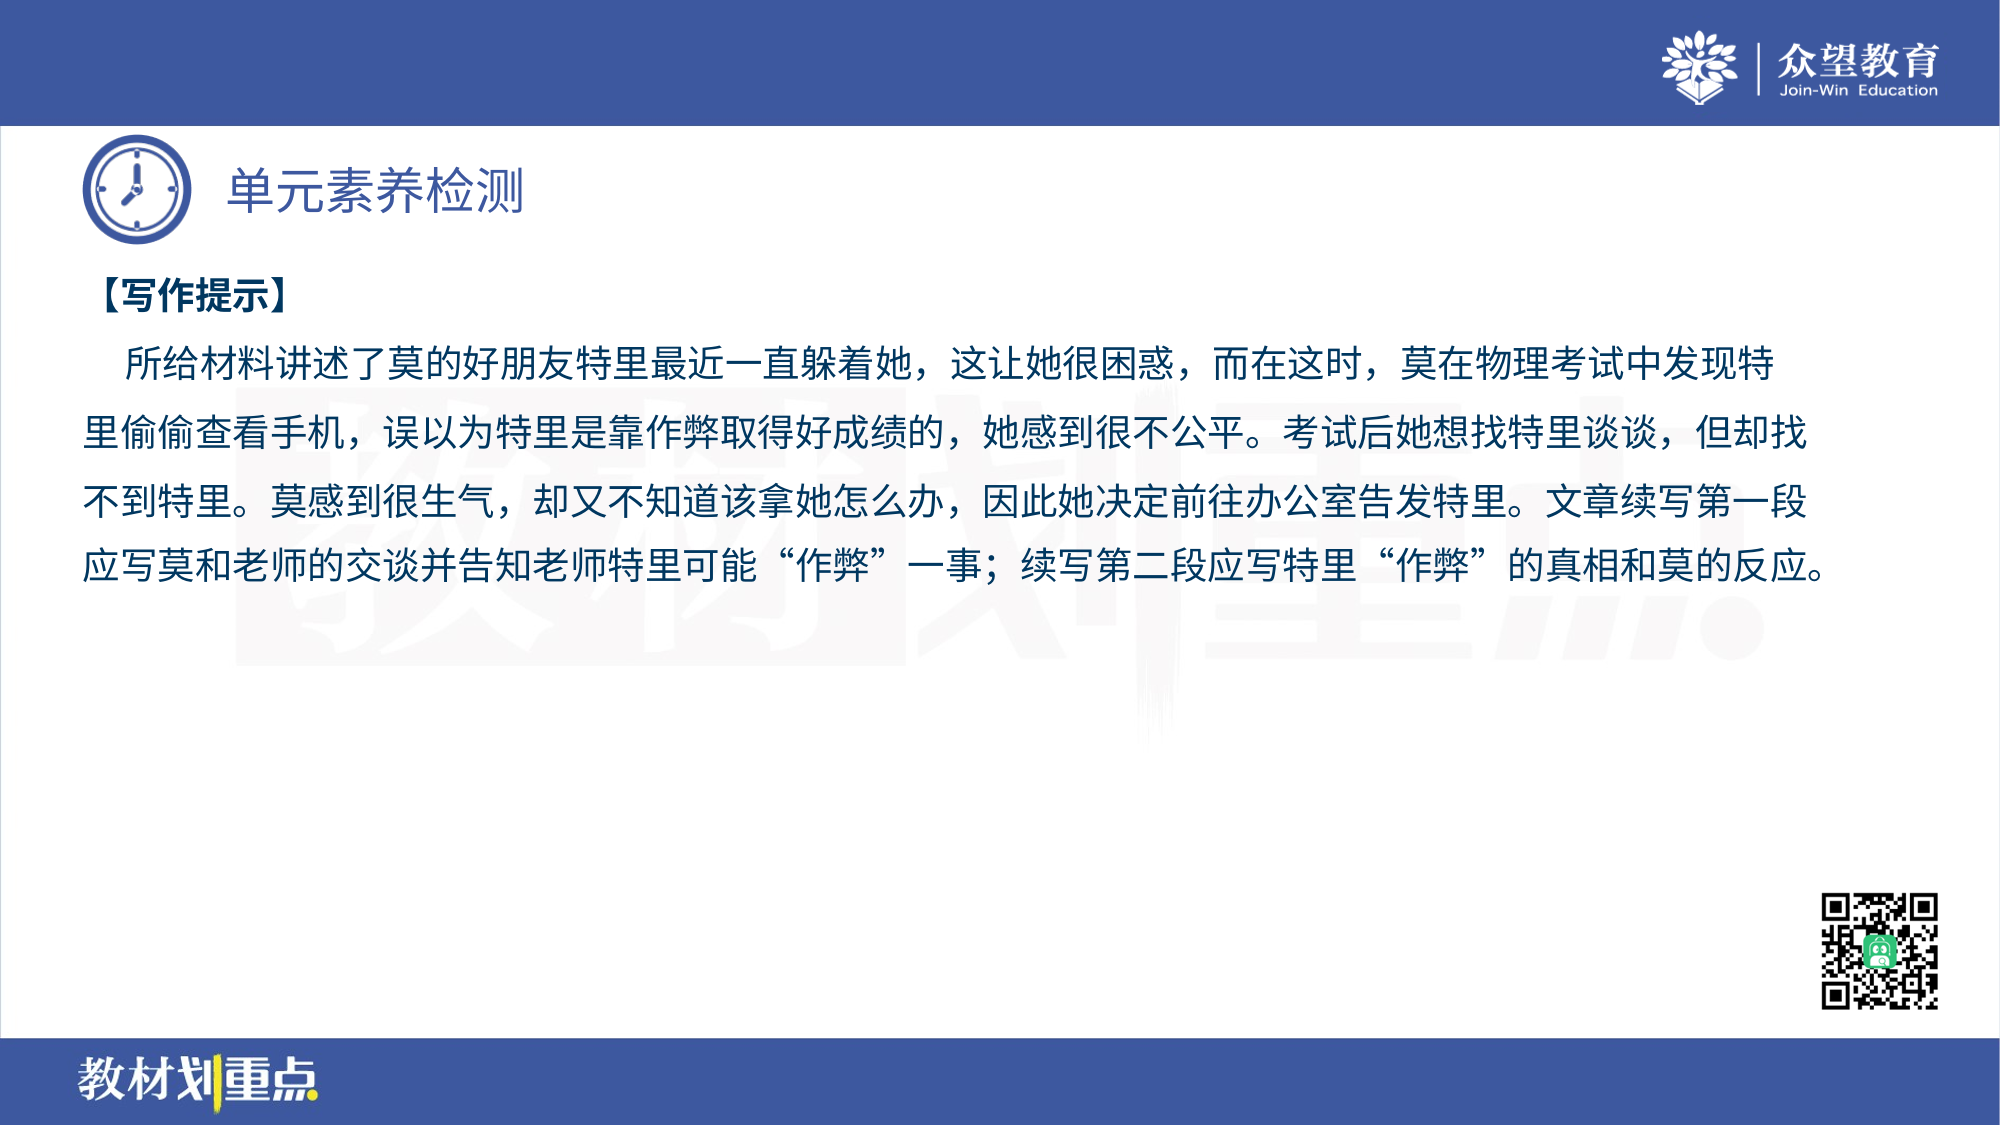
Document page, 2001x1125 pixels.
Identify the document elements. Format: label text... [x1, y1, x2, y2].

text_box 【写作提示】 所给材料讲述了莫的好朋友特里最近一直躲着她，这让她很困惑，而在这时，莫在物理考试中发现特 里偷偷查看手机，误以为特里是靠作弊取得好成绩的，她感到很不公平。考试后她想找特里谈谈，但却找 不到特里。莫感到很生气，却又不知道该拿她怎么办，因此她决定前往办公室告发特里。文章续写第一段 应写莫和老师的交谈并告知老师特里可能“作弊”一事；续写第二段应写特里“作弊”的真相和莫的反应。 [82, 247, 1817, 581]
picture [0, 0, 2000, 1125]
